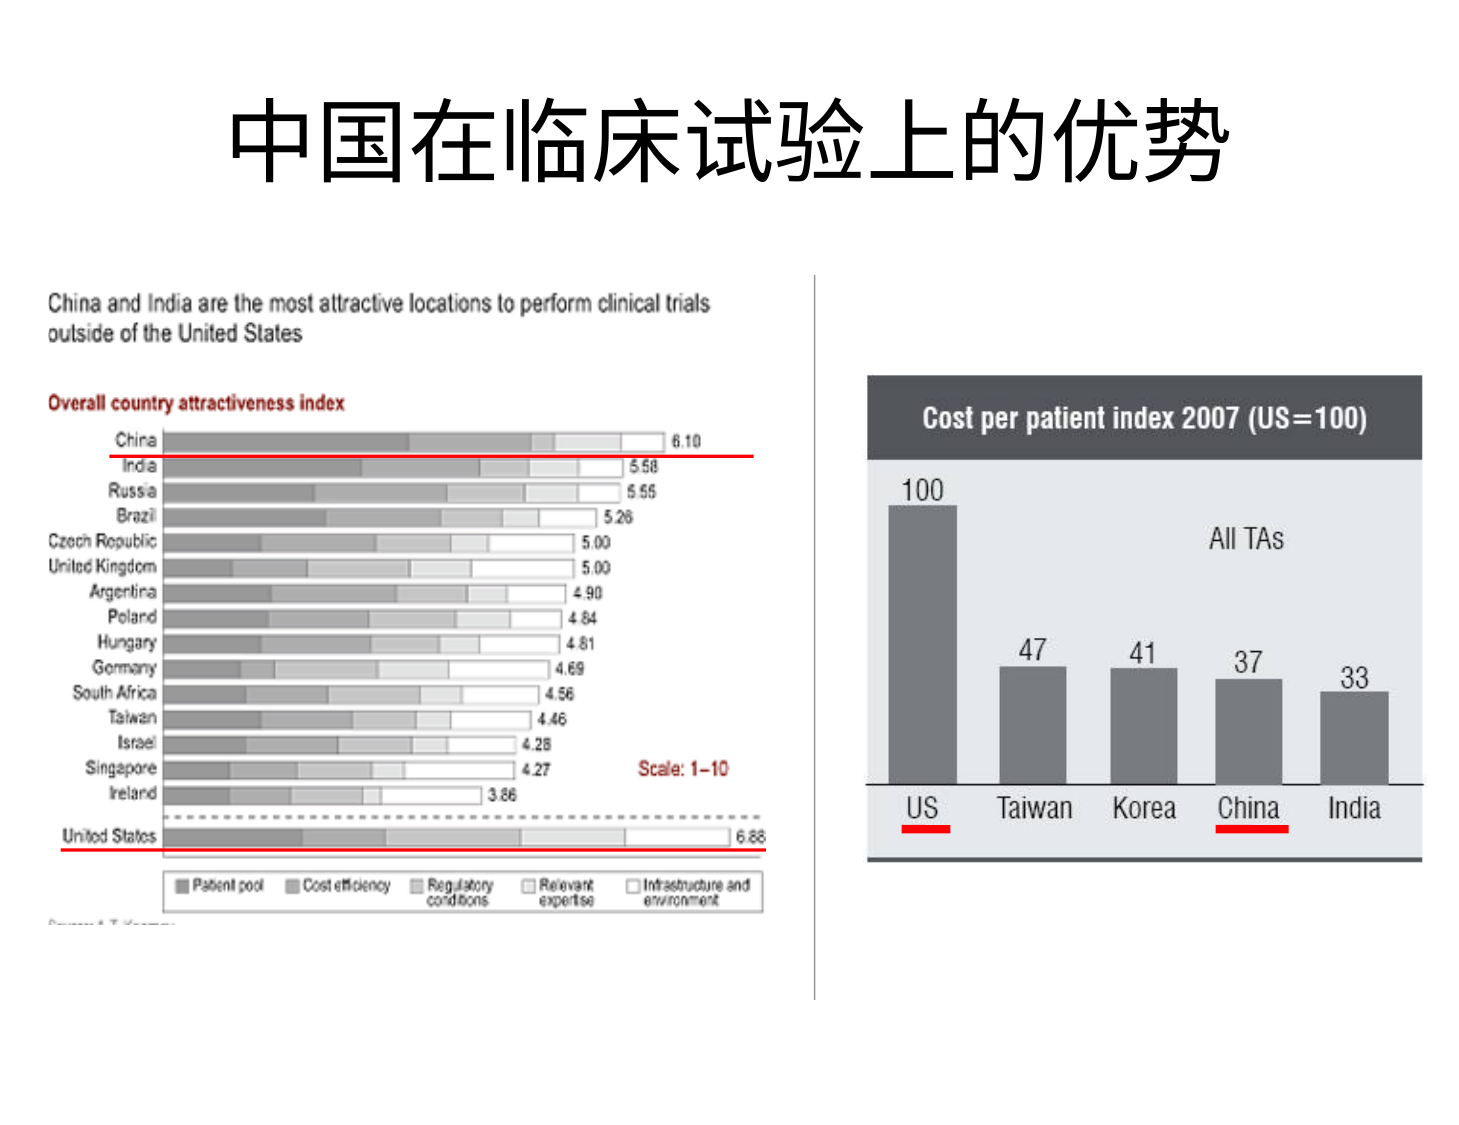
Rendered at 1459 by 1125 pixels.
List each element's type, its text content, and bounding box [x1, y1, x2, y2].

title 中国在临床试验上的优势 [72, 44, 1387, 233]
picture [48, 287, 767, 926]
picture [863, 374, 1428, 865]
